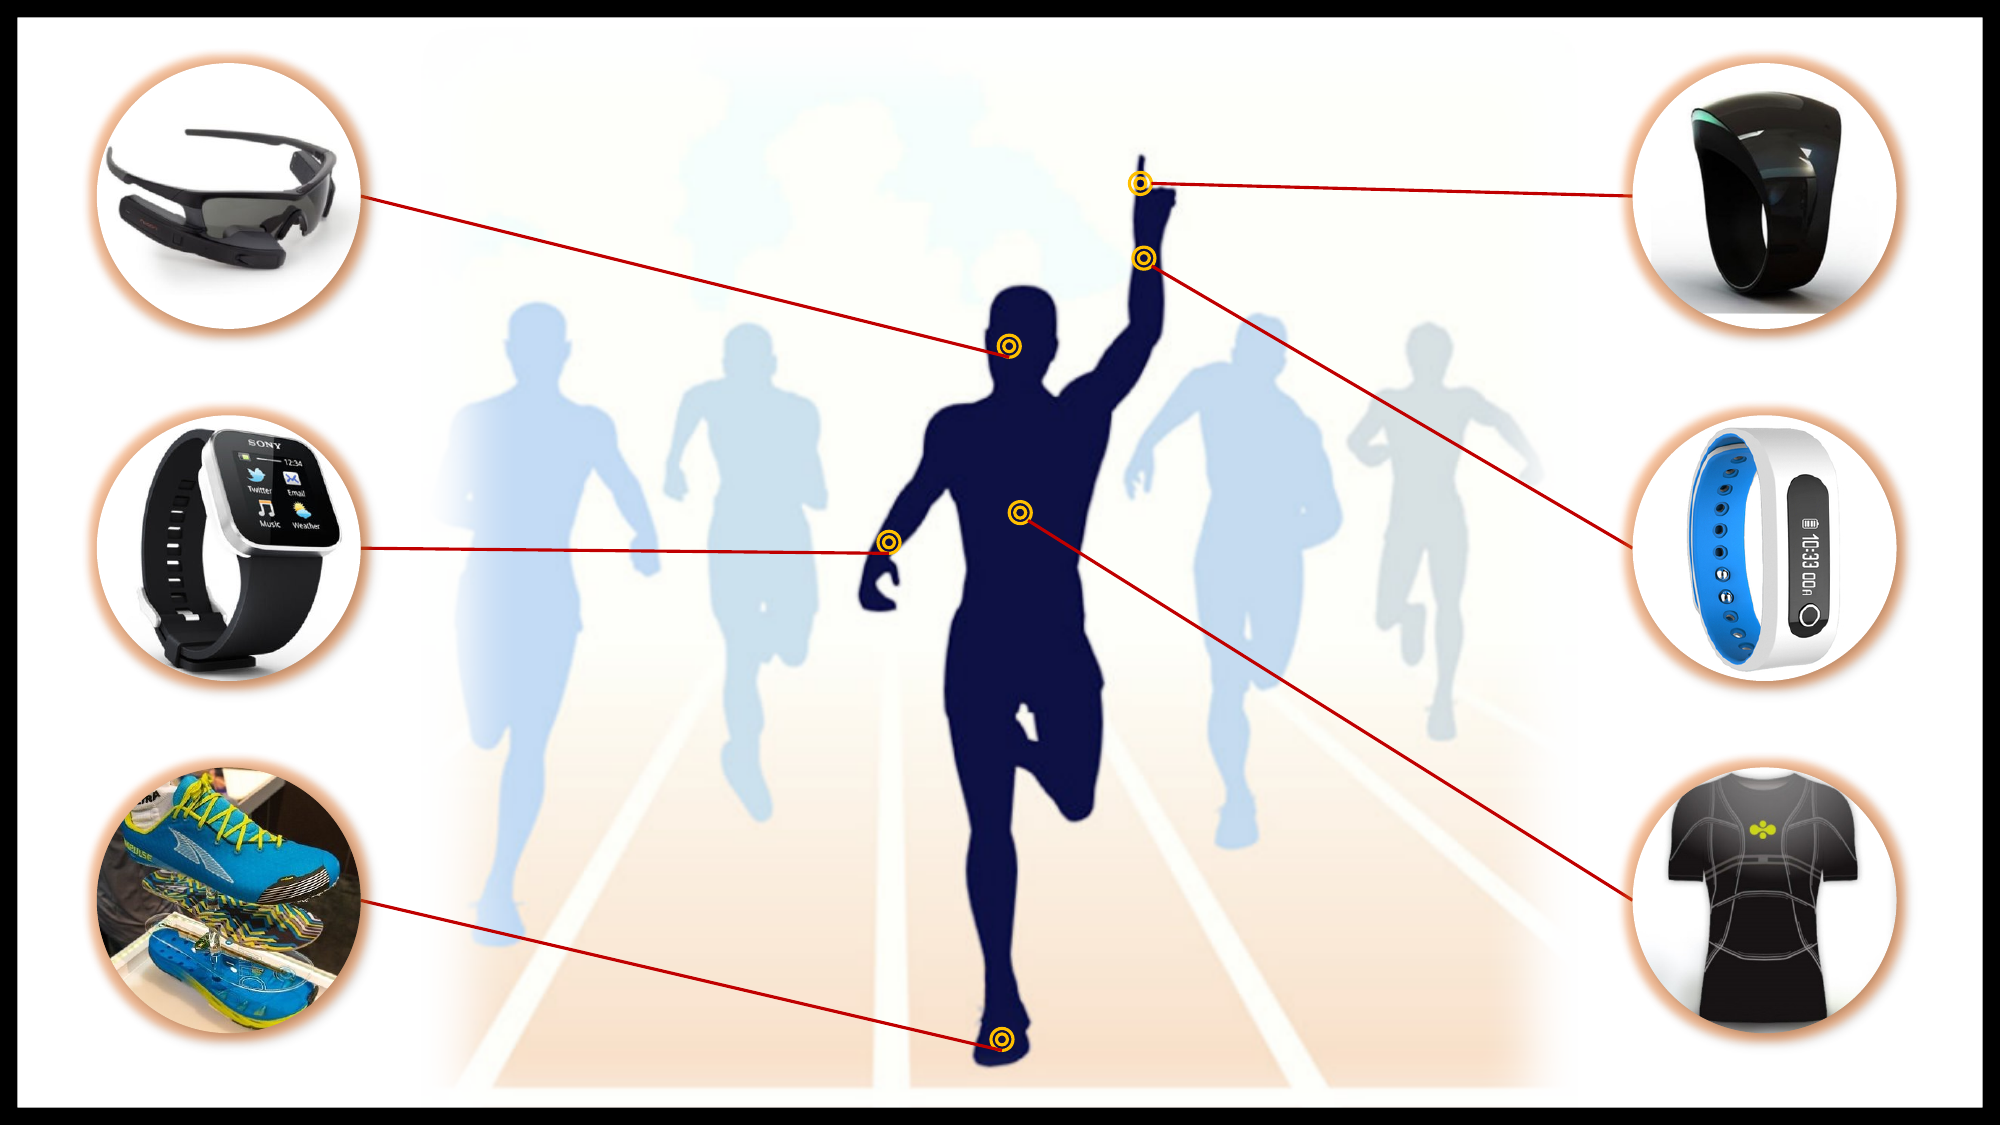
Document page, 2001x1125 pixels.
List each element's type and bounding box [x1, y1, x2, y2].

text_box [0, 0, 2000, 1125]
text_box [95, 766, 362, 1035]
text_box [1009, 501, 1633, 901]
text_box [360, 906, 1013, 1051]
text_box [1132, 247, 1633, 501]
text_box [95, 414, 362, 683]
text_box [95, 62, 362, 330]
text_box [1631, 62, 1898, 330]
text_box [1129, 172, 1633, 203]
text_box [1631, 766, 1898, 1035]
picture [419, 25, 1581, 1125]
text_box [360, 531, 901, 555]
text_box [360, 202, 1021, 358]
text_box [1633, 414, 1898, 683]
